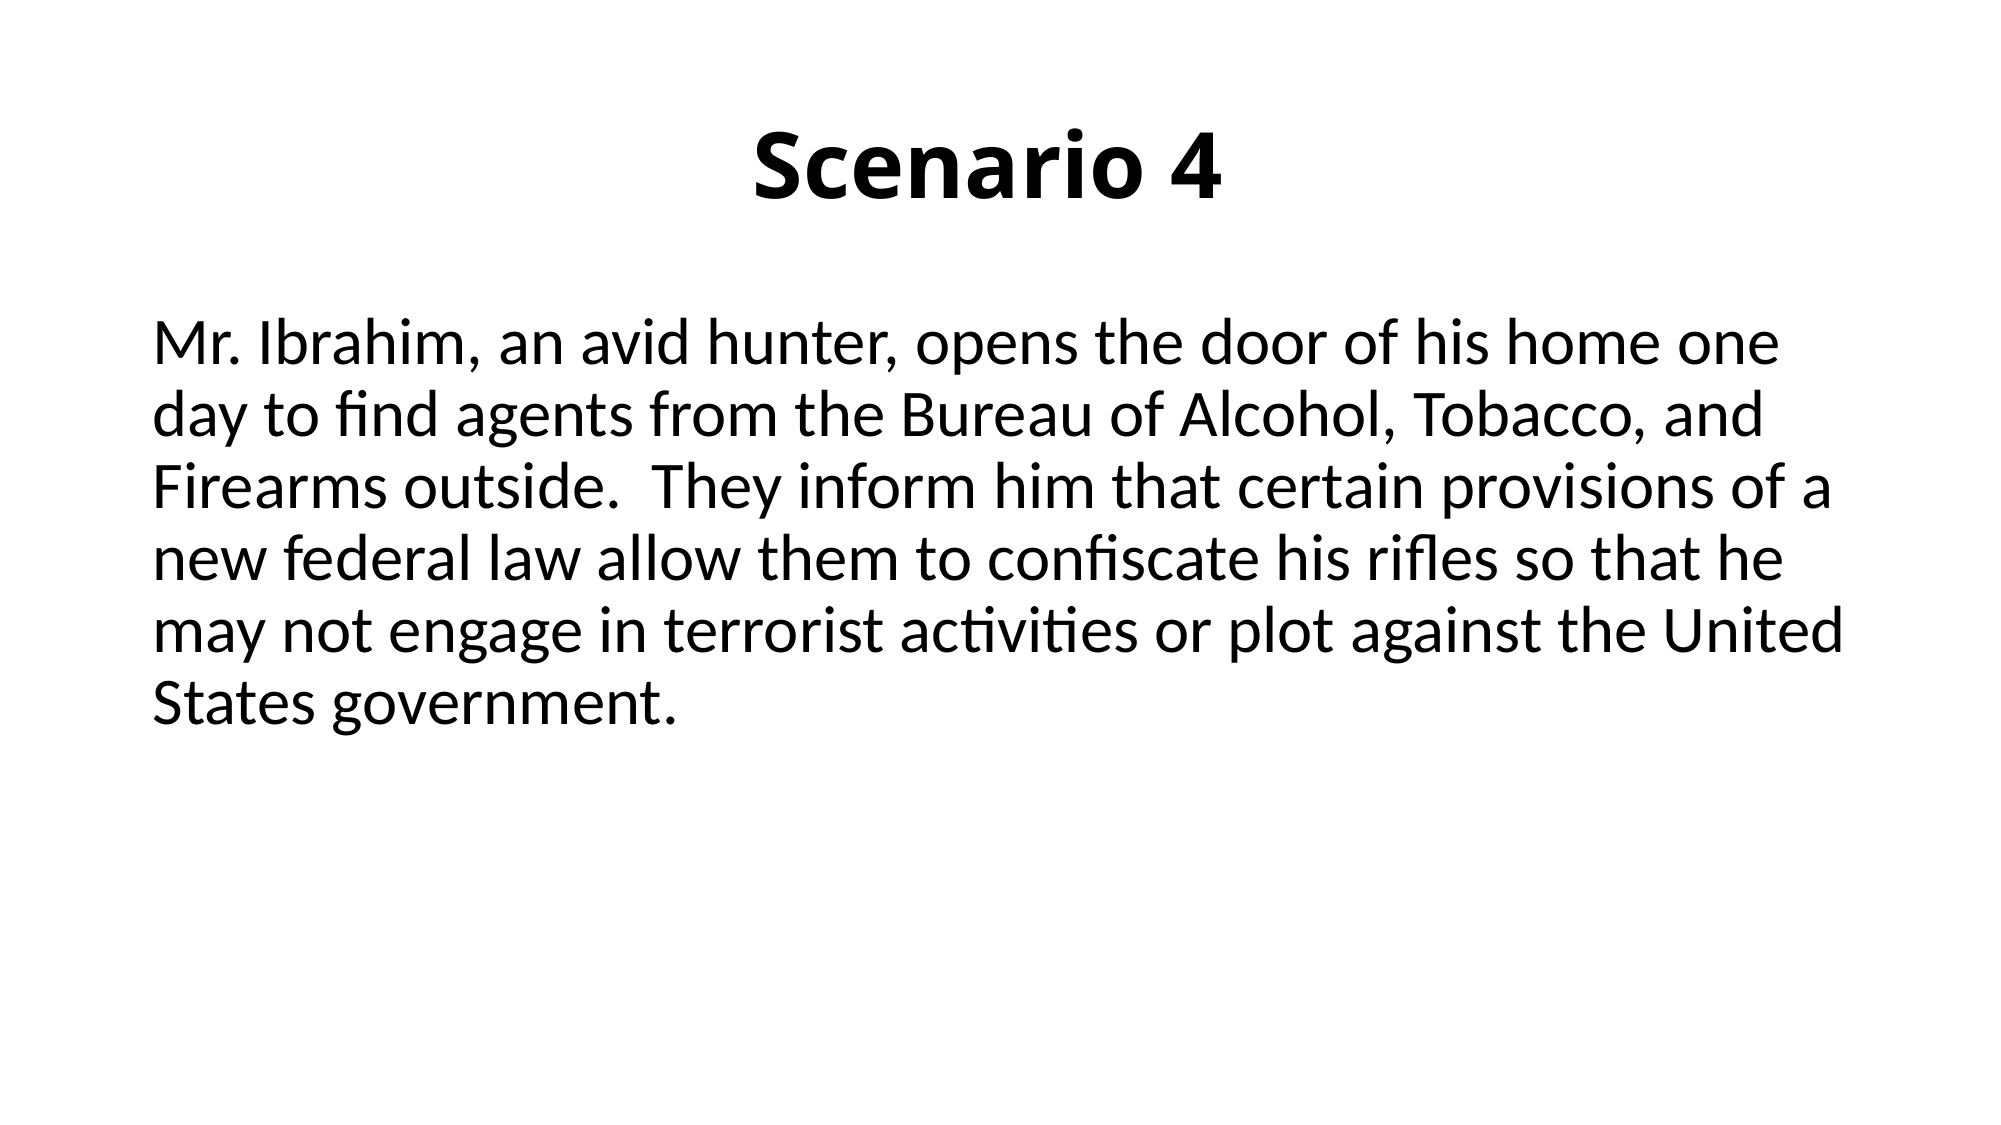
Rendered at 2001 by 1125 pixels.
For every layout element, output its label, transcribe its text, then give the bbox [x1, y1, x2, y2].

title Scenario 4 [137, 59, 1863, 278]
list Mr. Ibrahim, an avid hunter, opens the door of his home one day to find agents from the Bureau of Alcohol, Tobacco, and Firearms outside. They inform him that certain provisions of a new federal law allow them to confiscate his rifles so that he may not engage in terrorist activities or plot against the United States government. [137, 299, 1863, 1014]
